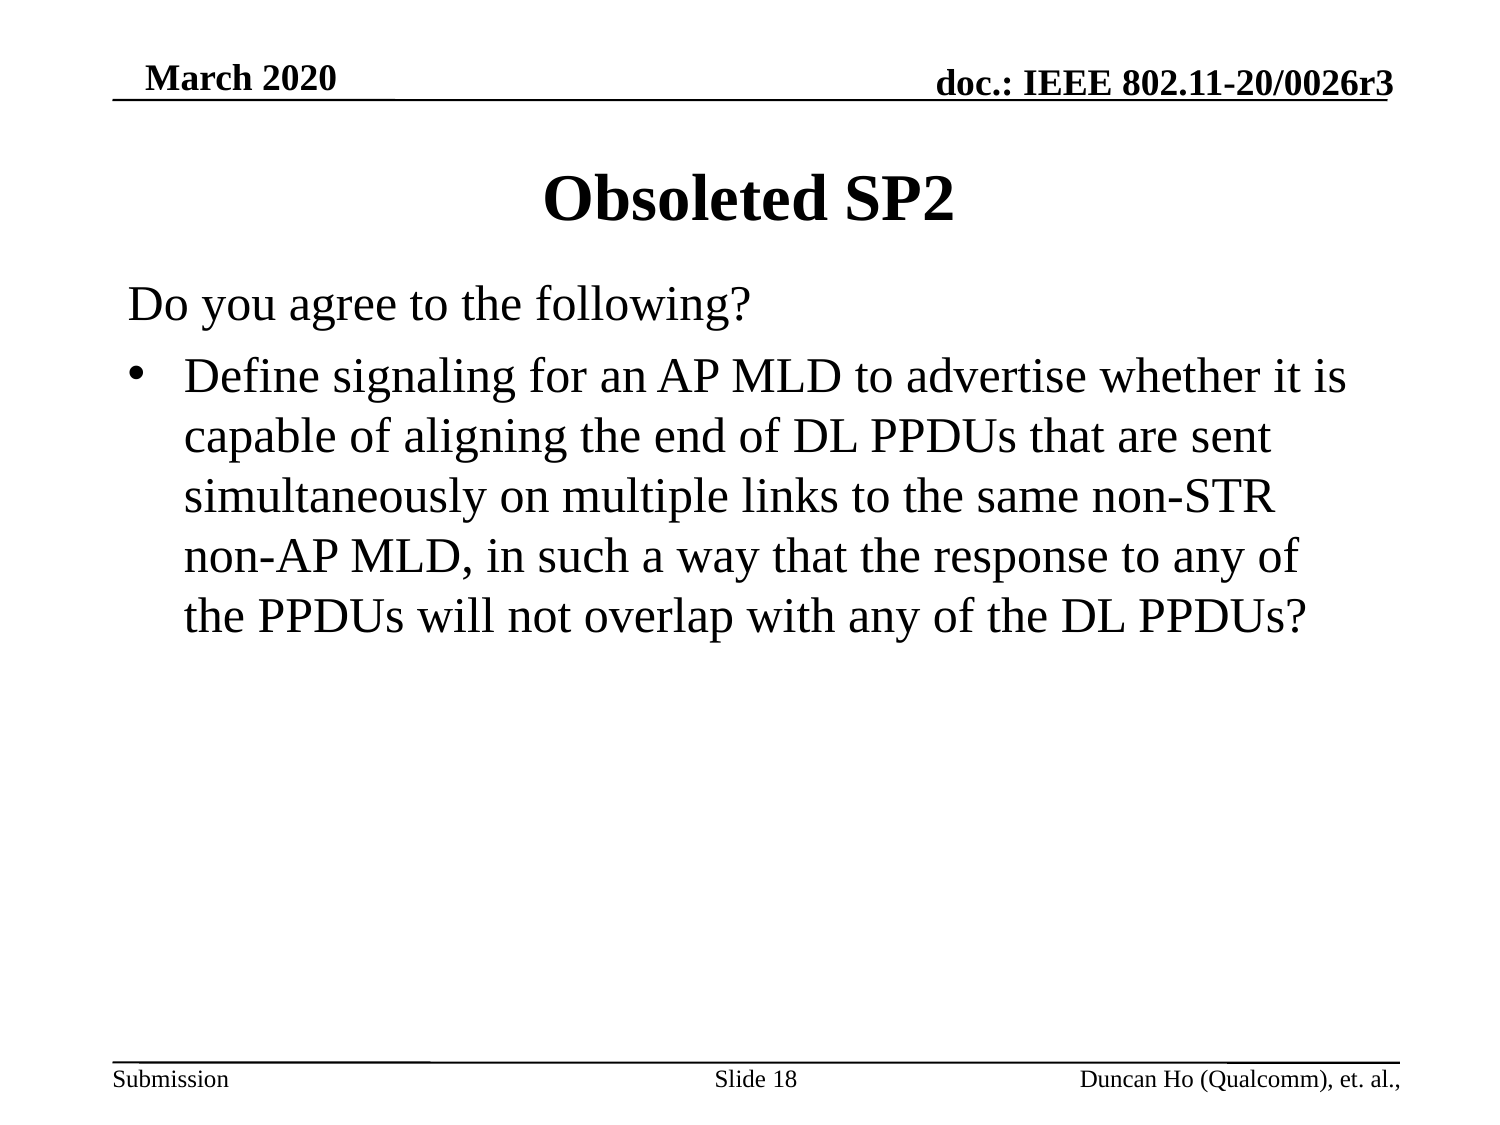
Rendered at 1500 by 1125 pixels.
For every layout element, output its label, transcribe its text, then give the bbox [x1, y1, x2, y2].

title Obsoleted SP2 [112, 112, 1388, 262]
slide_number Slide 18 [712, 1061, 800, 1123]
footer Duncan Ho (Qualcomm), et. al., [878, 1061, 1402, 1093]
list Do you agree to the following? Define signaling for an AP MLD to advertise whether it is capable of aligning the end of DL PPDUs that are sent simultaneously on multiple links to the same non-STR non-AP MLD, in such a way that the response to any of the PPDUs will not overlap with any of the DL PPDUs? [112, 262, 1388, 1000]
